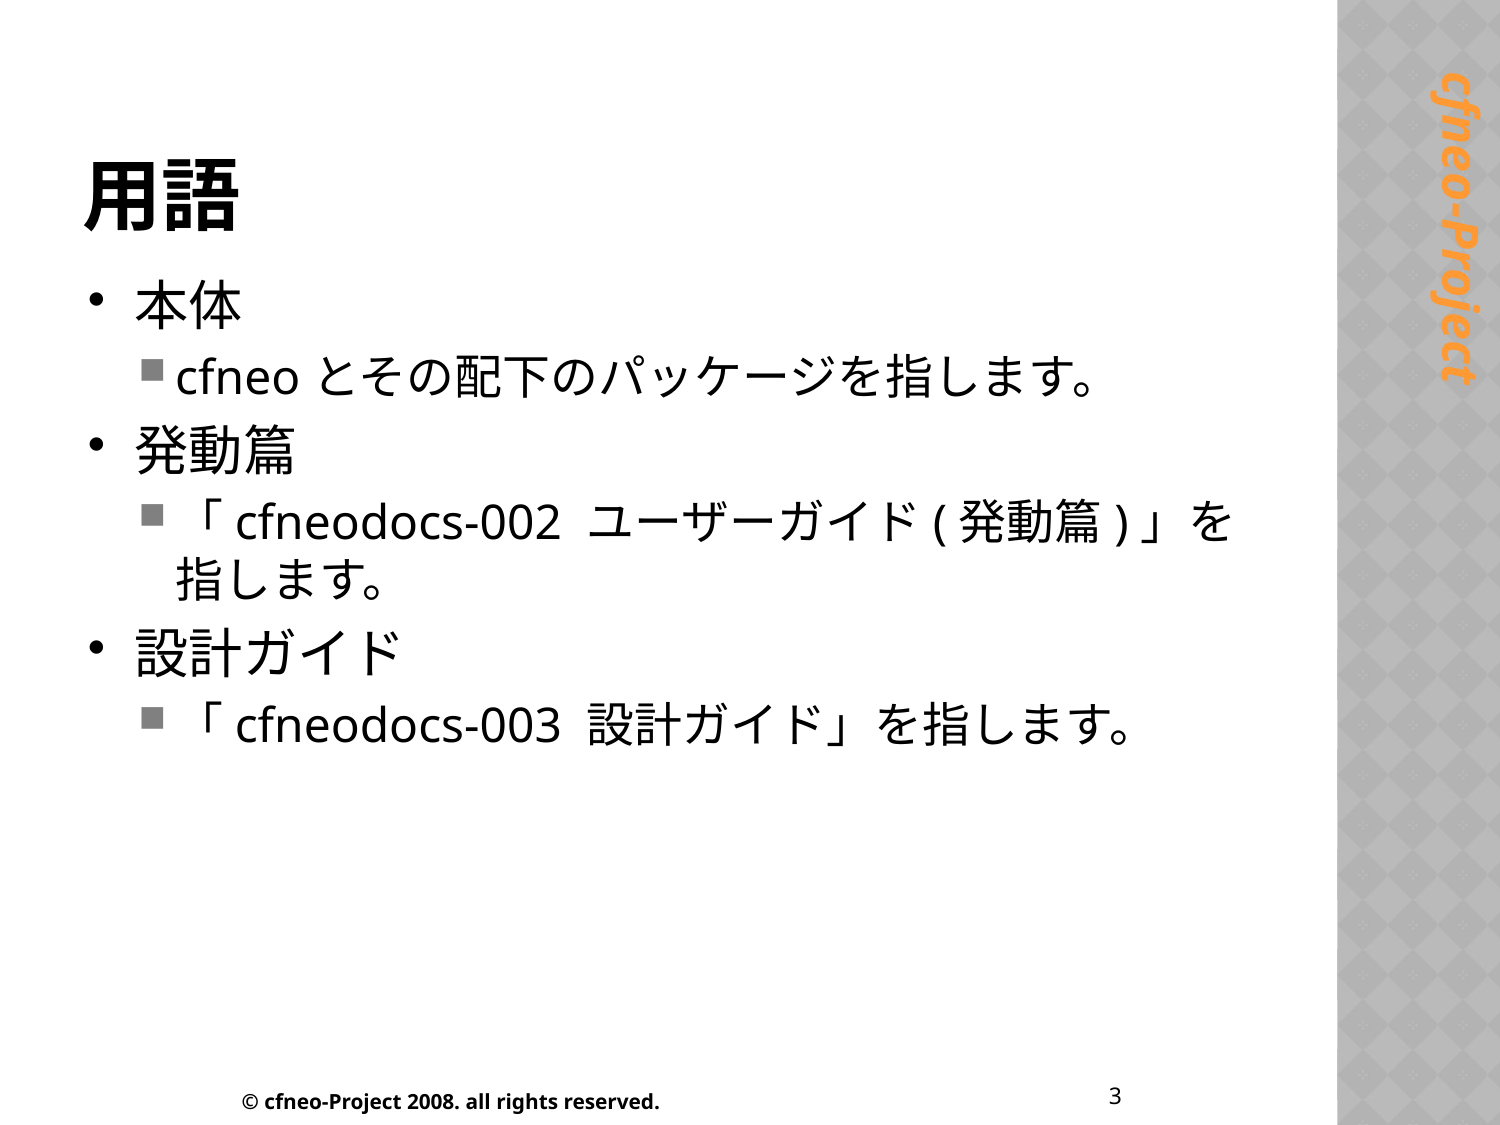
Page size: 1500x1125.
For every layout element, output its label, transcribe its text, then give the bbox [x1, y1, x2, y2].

slide_number 3 [1025, 1075, 1122, 1113]
footer © cfneo-Project 2008. all rights reserved. [75, 1075, 675, 1114]
title 用語 [75, 52, 1263, 240]
list 本体 cfneoとその配下のパッケージを指します。 発動篇 「cfneodocs-002 ユーザーガイド(発動篇)」を指します。 設計ガイド 「cfneodocs-003 設計ガイド」を指します。 [75, 264, 1263, 1059]
